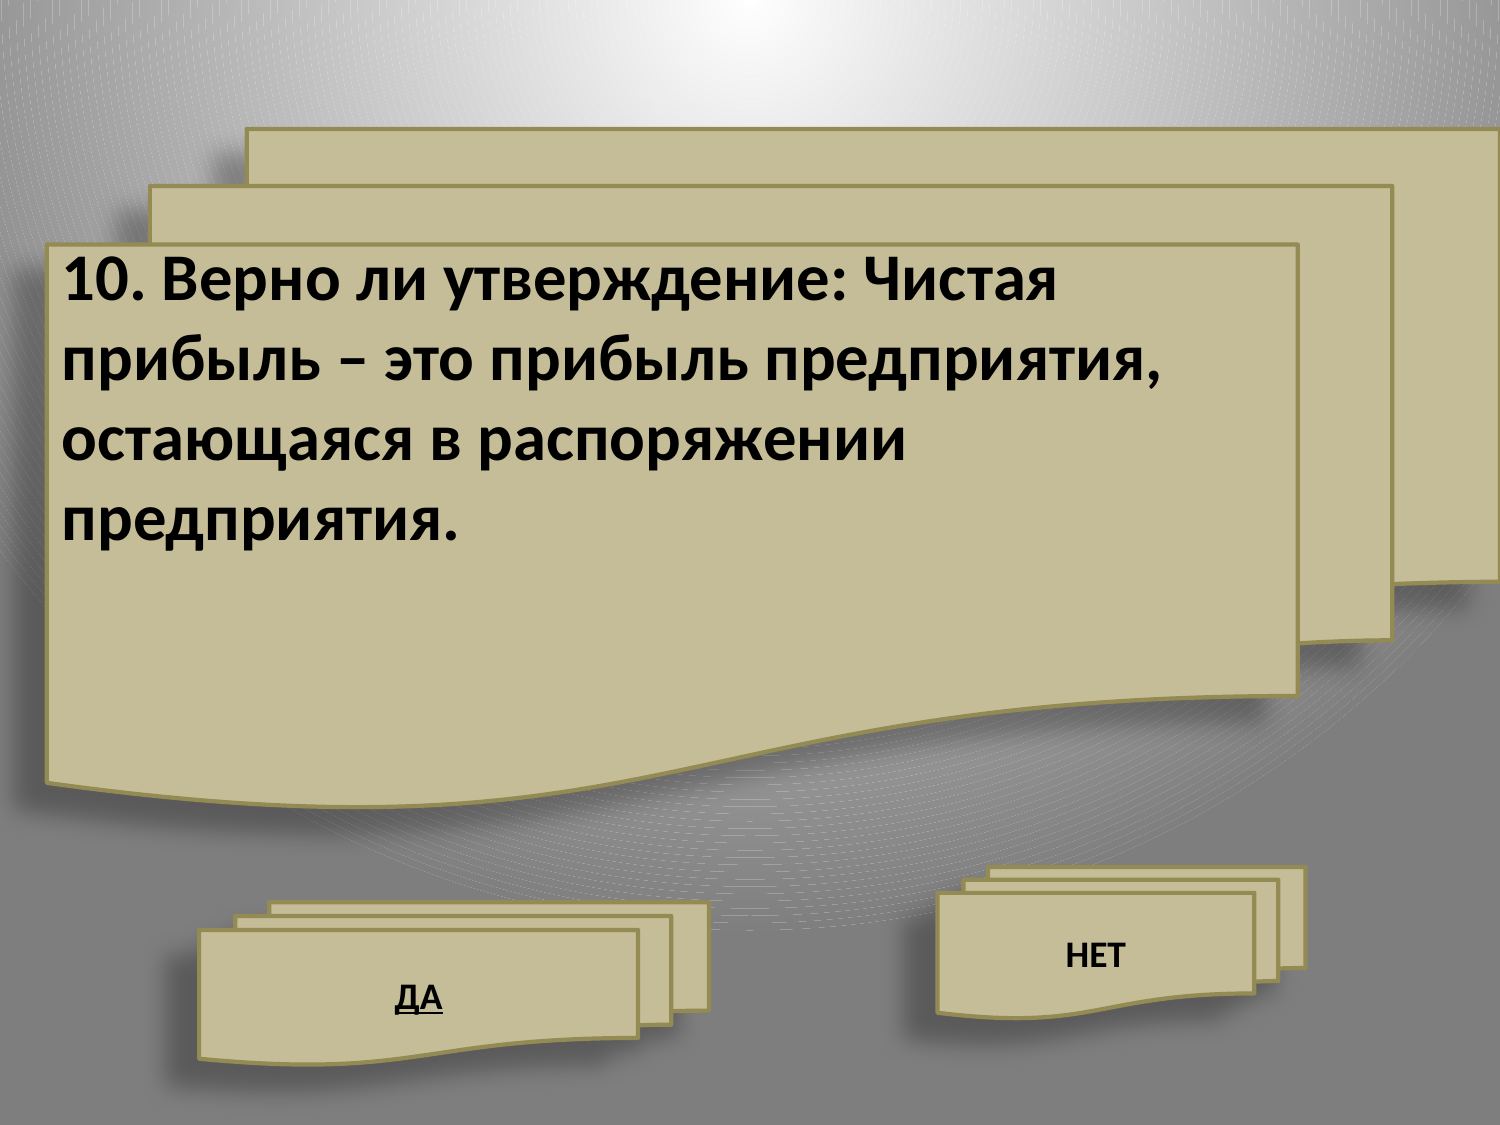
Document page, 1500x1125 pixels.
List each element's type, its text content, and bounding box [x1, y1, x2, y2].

text_box 10. Верно ли утверждение: Чистая прибыль – это прибыль предприятия, остающаяся в распоряжении предприятия. [44, 126, 1500, 810]
text_box НЕТ [935, 865, 1308, 1021]
text_box ДА [197, 900, 712, 1067]
